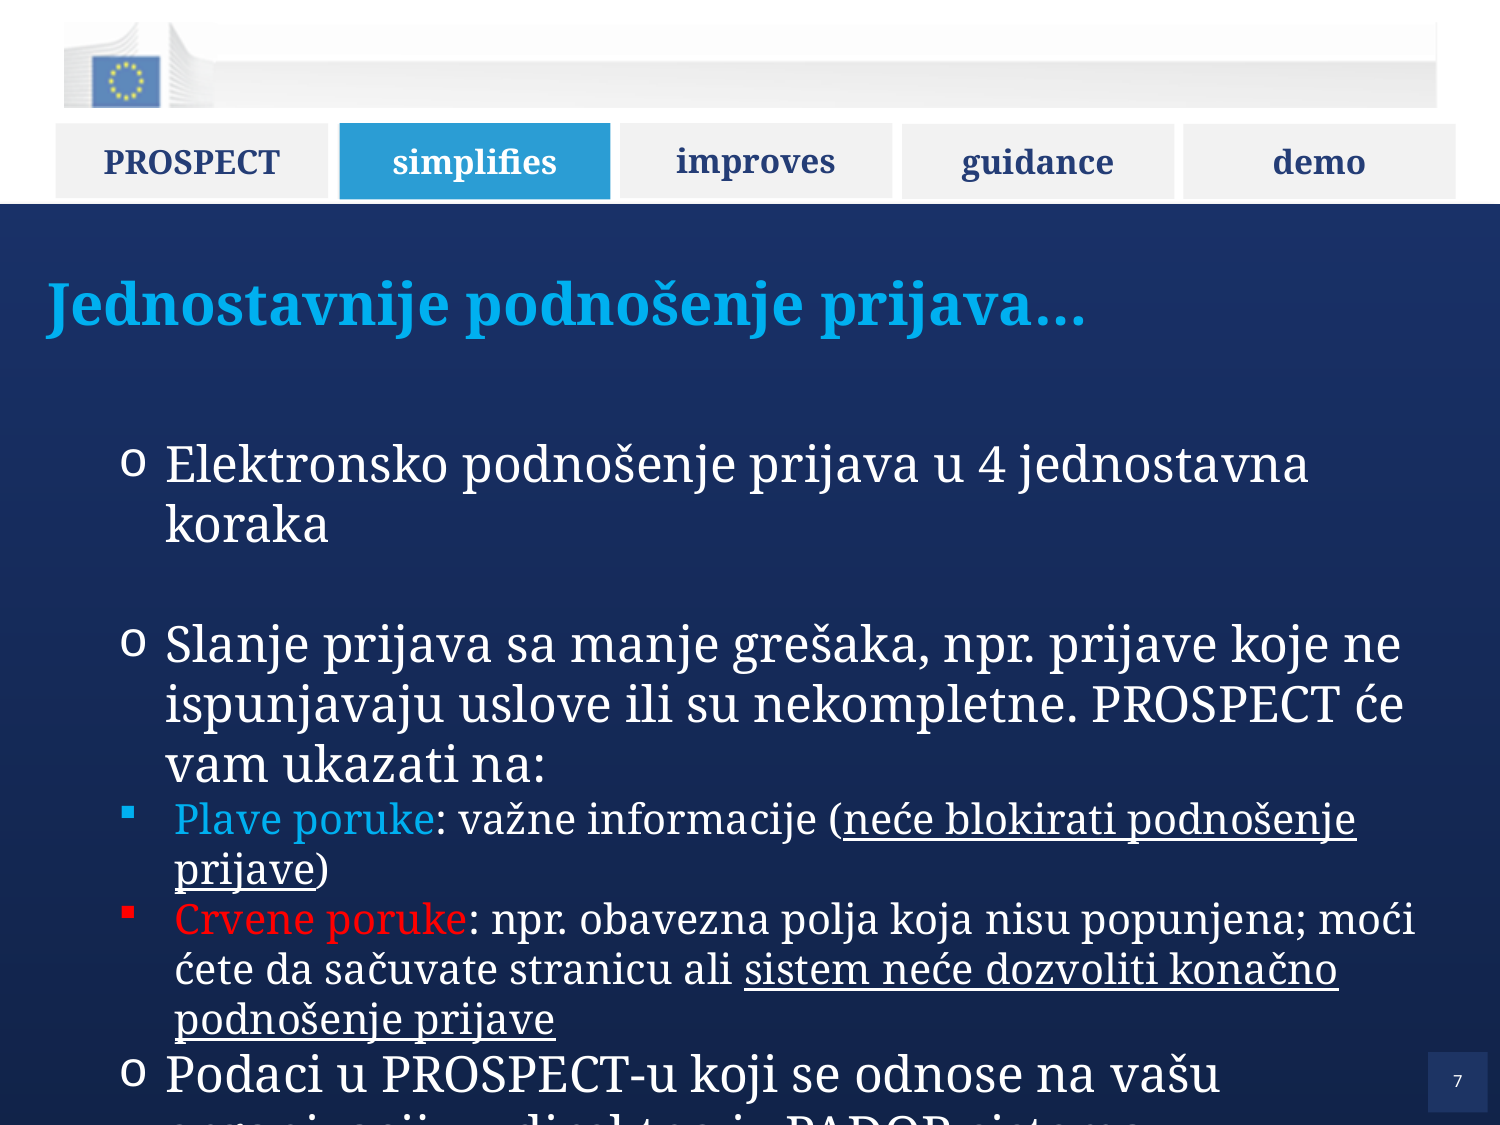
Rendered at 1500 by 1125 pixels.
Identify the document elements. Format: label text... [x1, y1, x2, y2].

text_box Jednostavnije podnošenje prijava… [32, 259, 1469, 345]
picture [64, 22, 1439, 108]
text_box simplifies [338, 121, 613, 201]
text_box Elektronsko podnošenje prijava u 4 jednostavna koraka Slanje prijava sa manje grešaka, npr. prijave koje ne ispunjavaju uslove ili su nekompletne. PROSPECT će vam ukazati na: Plave poruke: važne informacije (neće blokirati podnošenje prijave) Crvene poruke: npr. obavezna polja koja nisu popunjena; moći ćete da sačuvate stranicu ali sistem neće dozvoliti konačno podnošenje prijave Podaci u PROSPECT-u koji se odnose na vašu organizaciju – direktno iz PADOR sistema [0, 325, 1488, 1125]
